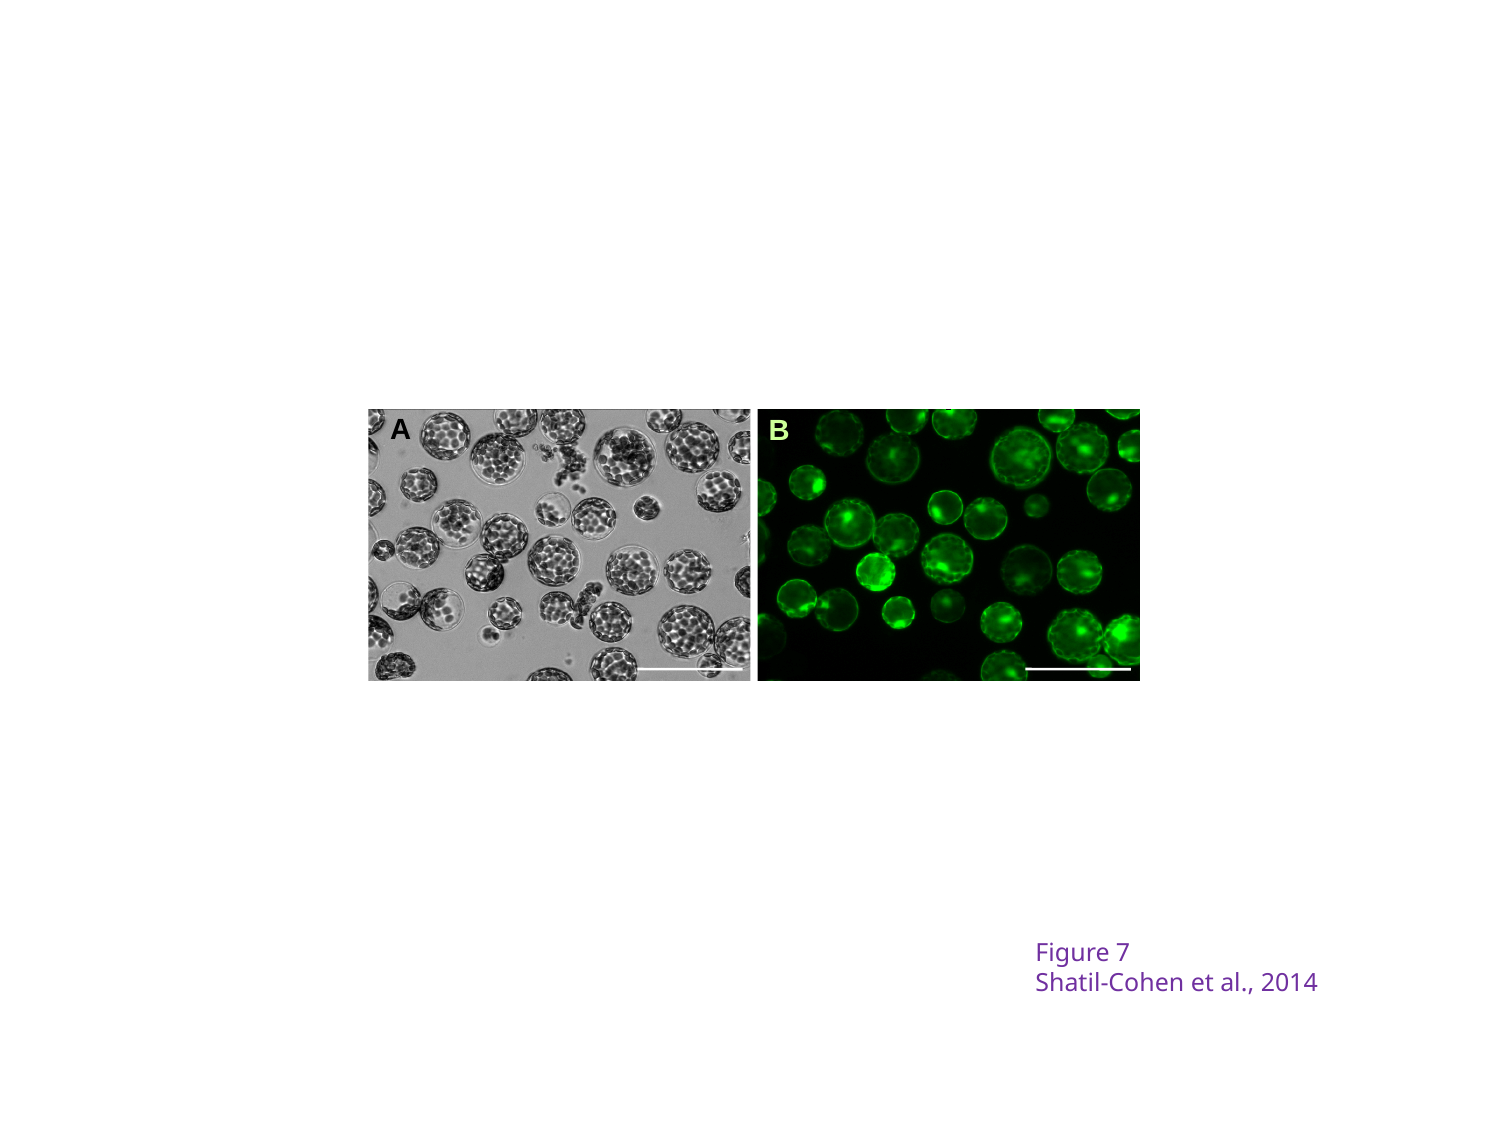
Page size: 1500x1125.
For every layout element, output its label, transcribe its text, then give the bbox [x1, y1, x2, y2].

text_box B [753, 403, 790, 410]
picture [368, 409, 751, 681]
text_box A [375, 403, 411, 408]
text_box Figure 7 Shatil-Cohen et al., 2014 [1020, 928, 1334, 1004]
picture [757, 409, 1141, 681]
